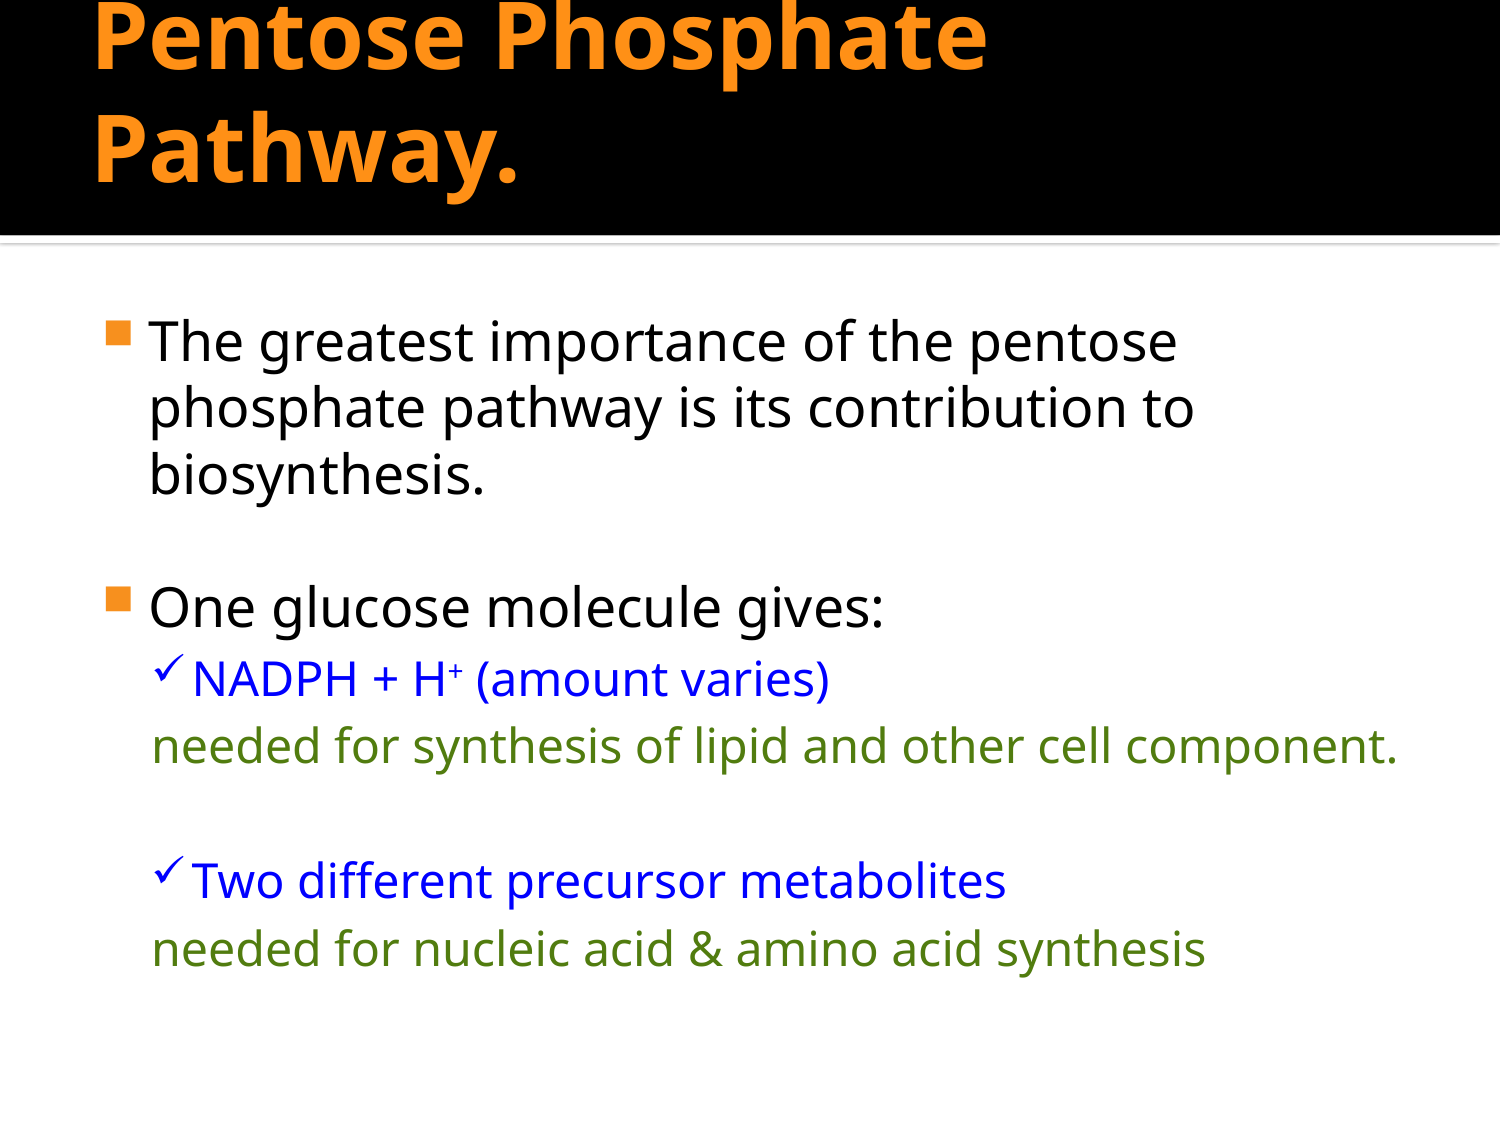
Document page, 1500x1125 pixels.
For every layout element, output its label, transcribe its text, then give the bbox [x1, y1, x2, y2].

list The greatest importance of the pentose phosphate pathway is its contribution to biosynthesis. One glucose molecule gives: NADPH + H+ (amount varies) needed for synthesis of lipid and other cell component. Two different precursor metabolites needed for nucleic acid & amino acid synthesis [75, 291, 1425, 1050]
title Pentose Phosphate Pathway. [75, 25, 1425, 231]
